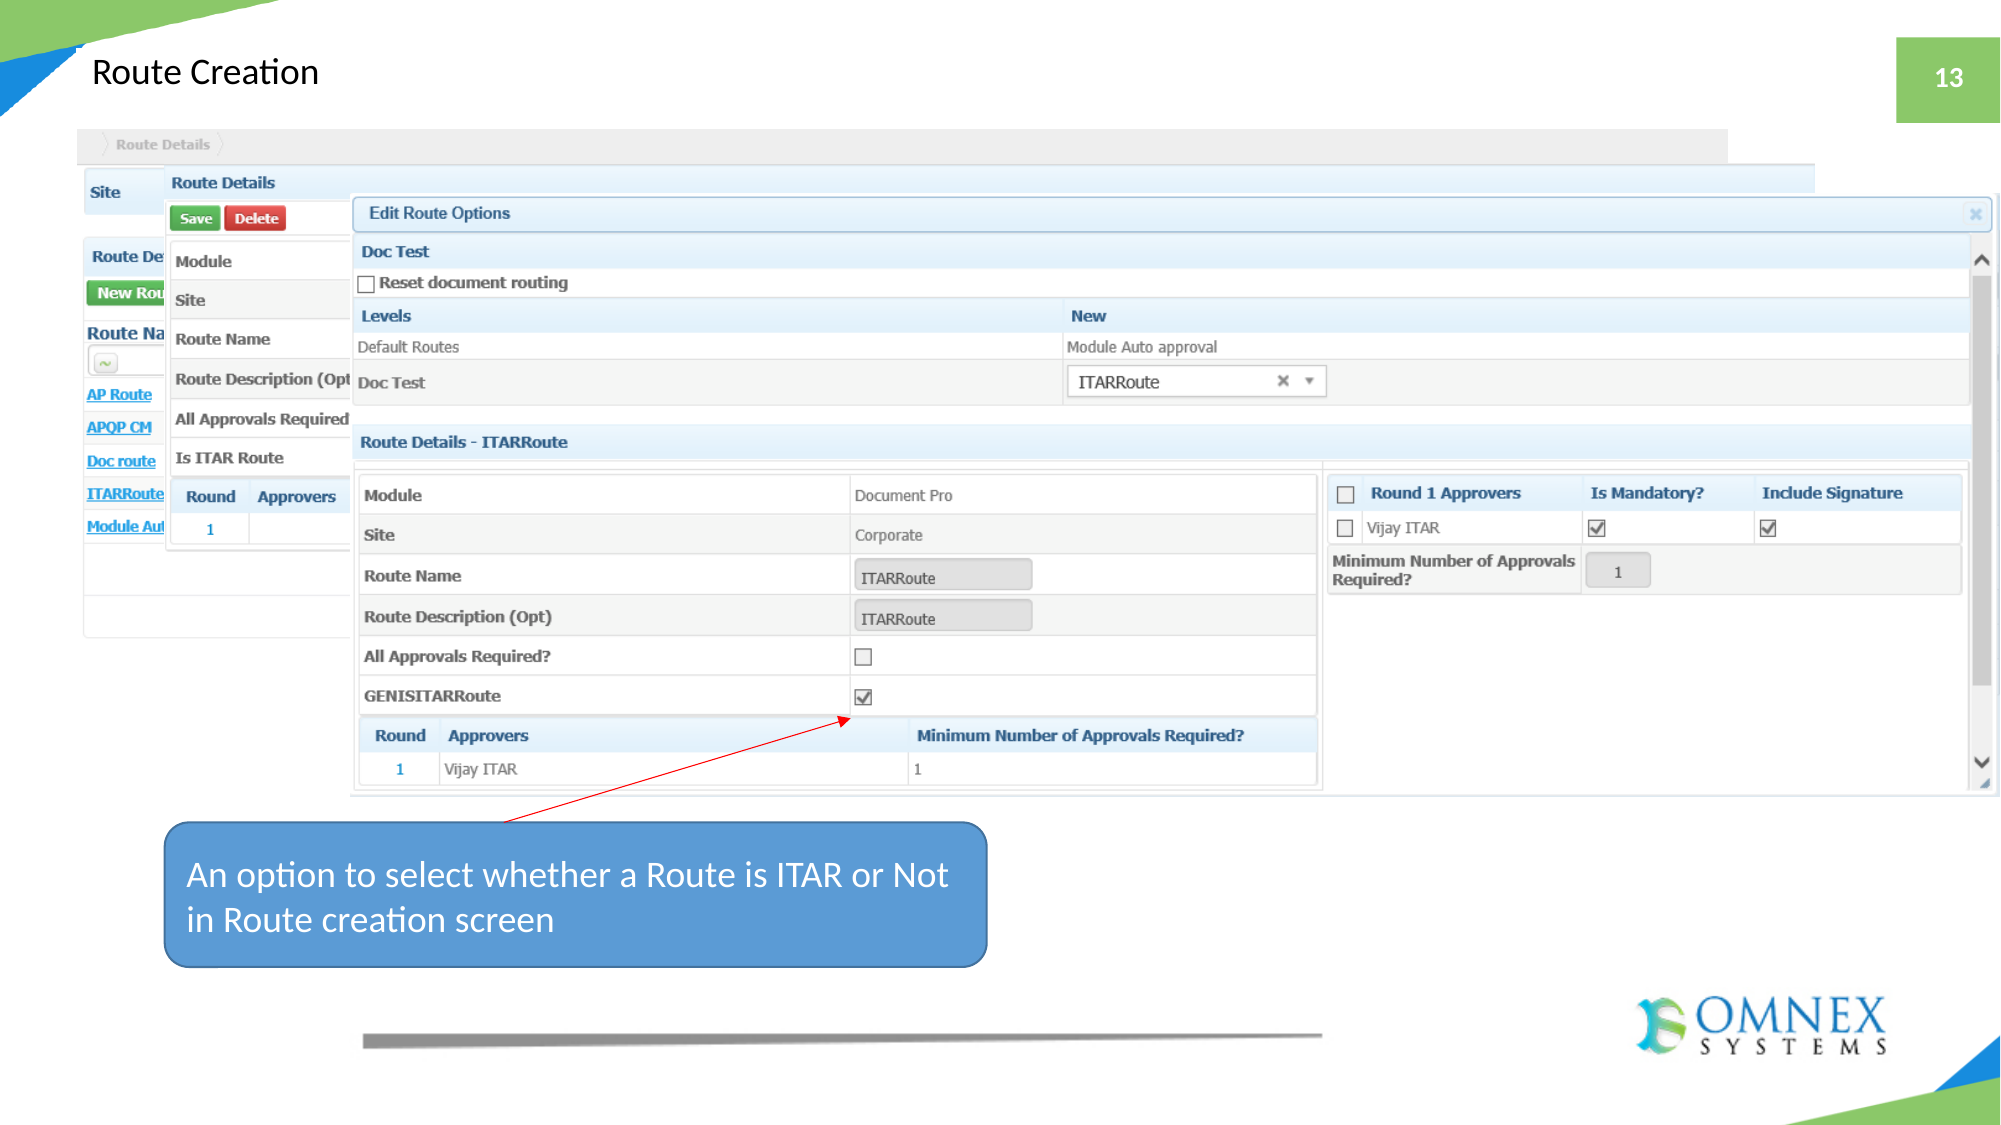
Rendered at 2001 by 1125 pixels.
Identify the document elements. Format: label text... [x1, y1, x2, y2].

slide_number 13 [1919, 46, 2000, 106]
picture [349, 1013, 1354, 1062]
picture [0, 0, 283, 117]
picture [1616, 978, 2001, 1125]
text_box An option to select whether a Route is ITAR or Not in Route creation screen [163, 821, 988, 969]
text_box Route Creation [76, 48, 507, 92]
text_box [503, 718, 851, 823]
picture [77, 129, 2000, 797]
